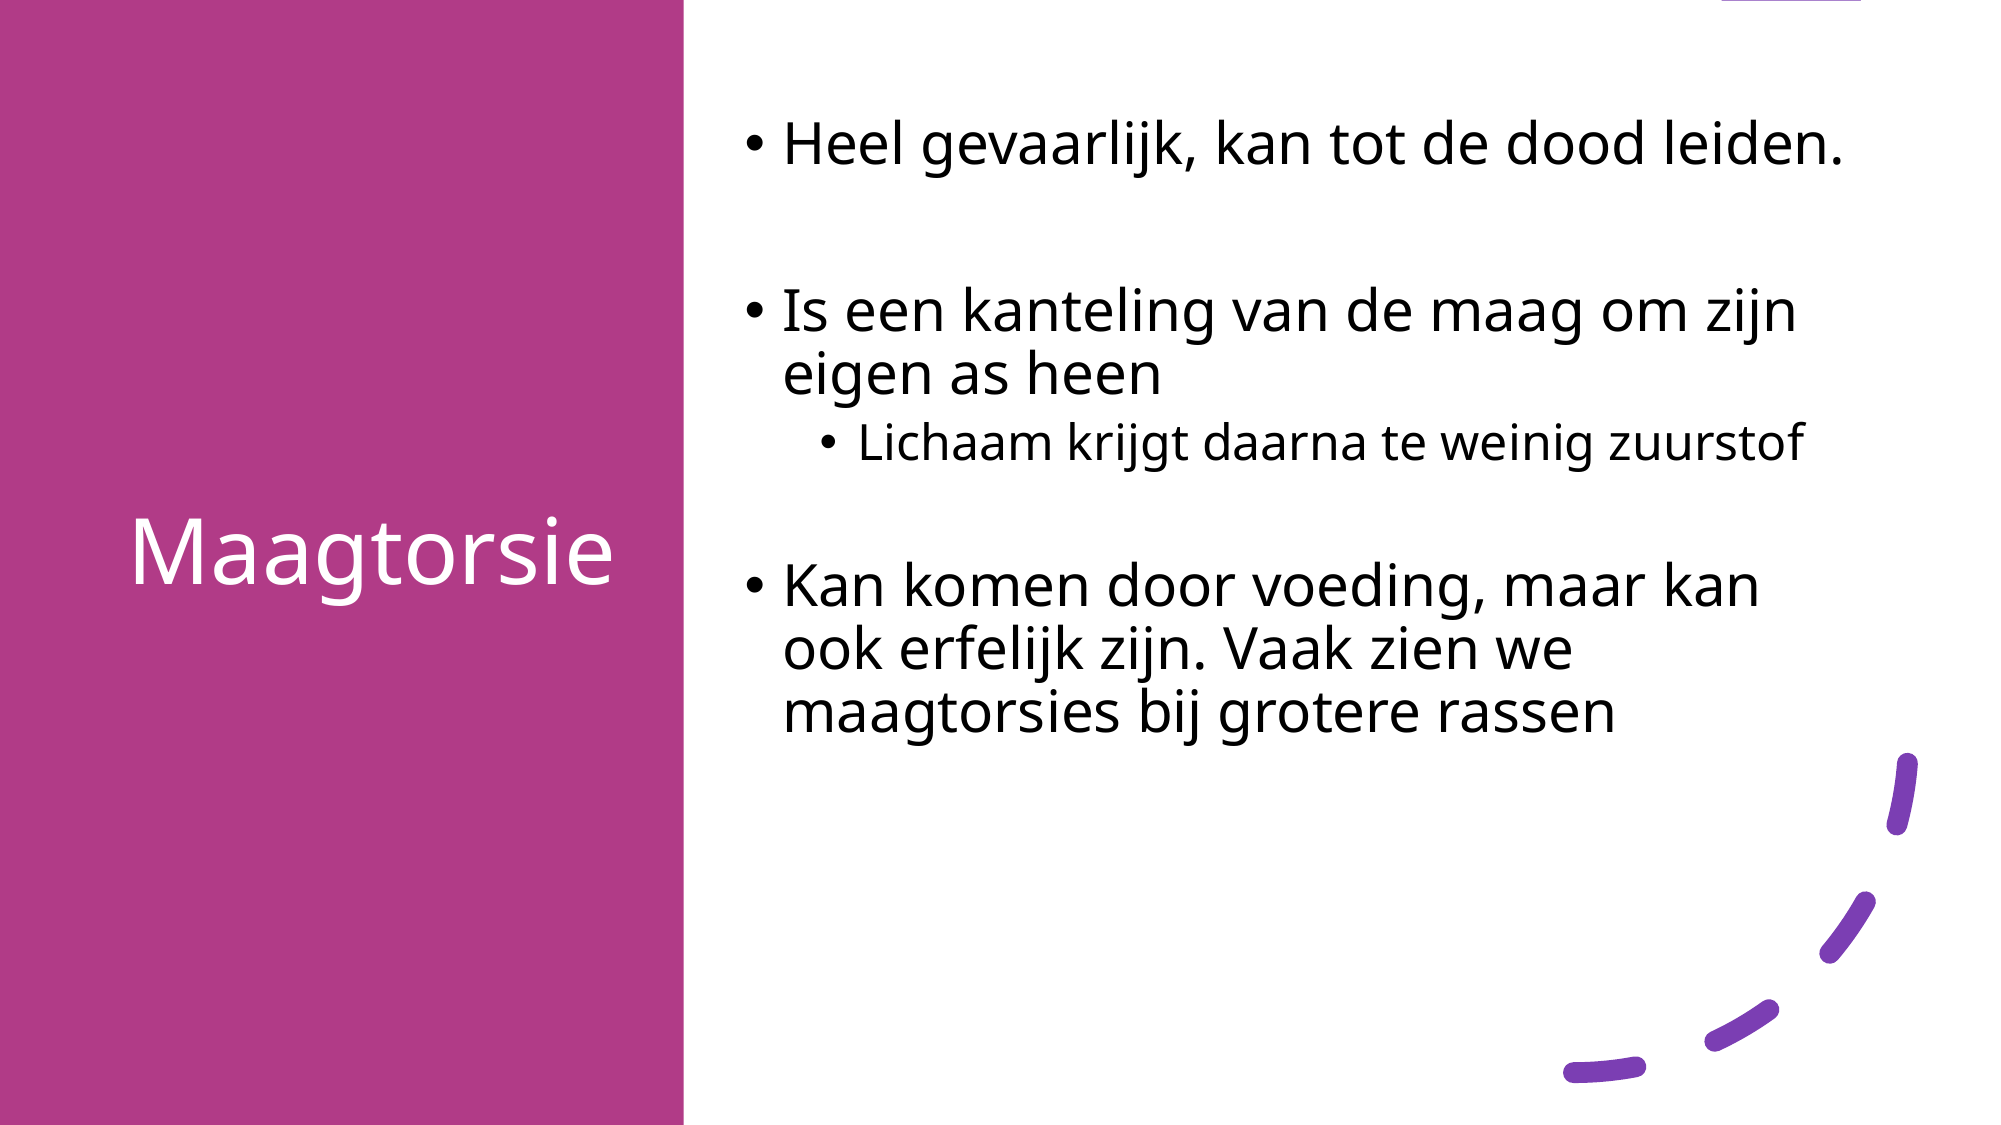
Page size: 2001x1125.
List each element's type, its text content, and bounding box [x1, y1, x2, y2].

title Maagtorsie [112, 97, 638, 1014]
text_box [685, 0, 2000, 1125]
list Heel gevaarlijk, kan tot de dood leiden. Is een kanteling van de maag om zijn eigen as heen Lichaam krijgt daarna te weinig zuurstof Kan komen door voeding, maar kan ook erfelijk zijn. Vaak zien we maagtorsies bij grotere rassen [729, 97, 1863, 1014]
text_box [0, 0, 685, 1125]
text_box [1572, 737, 1909, 1074]
